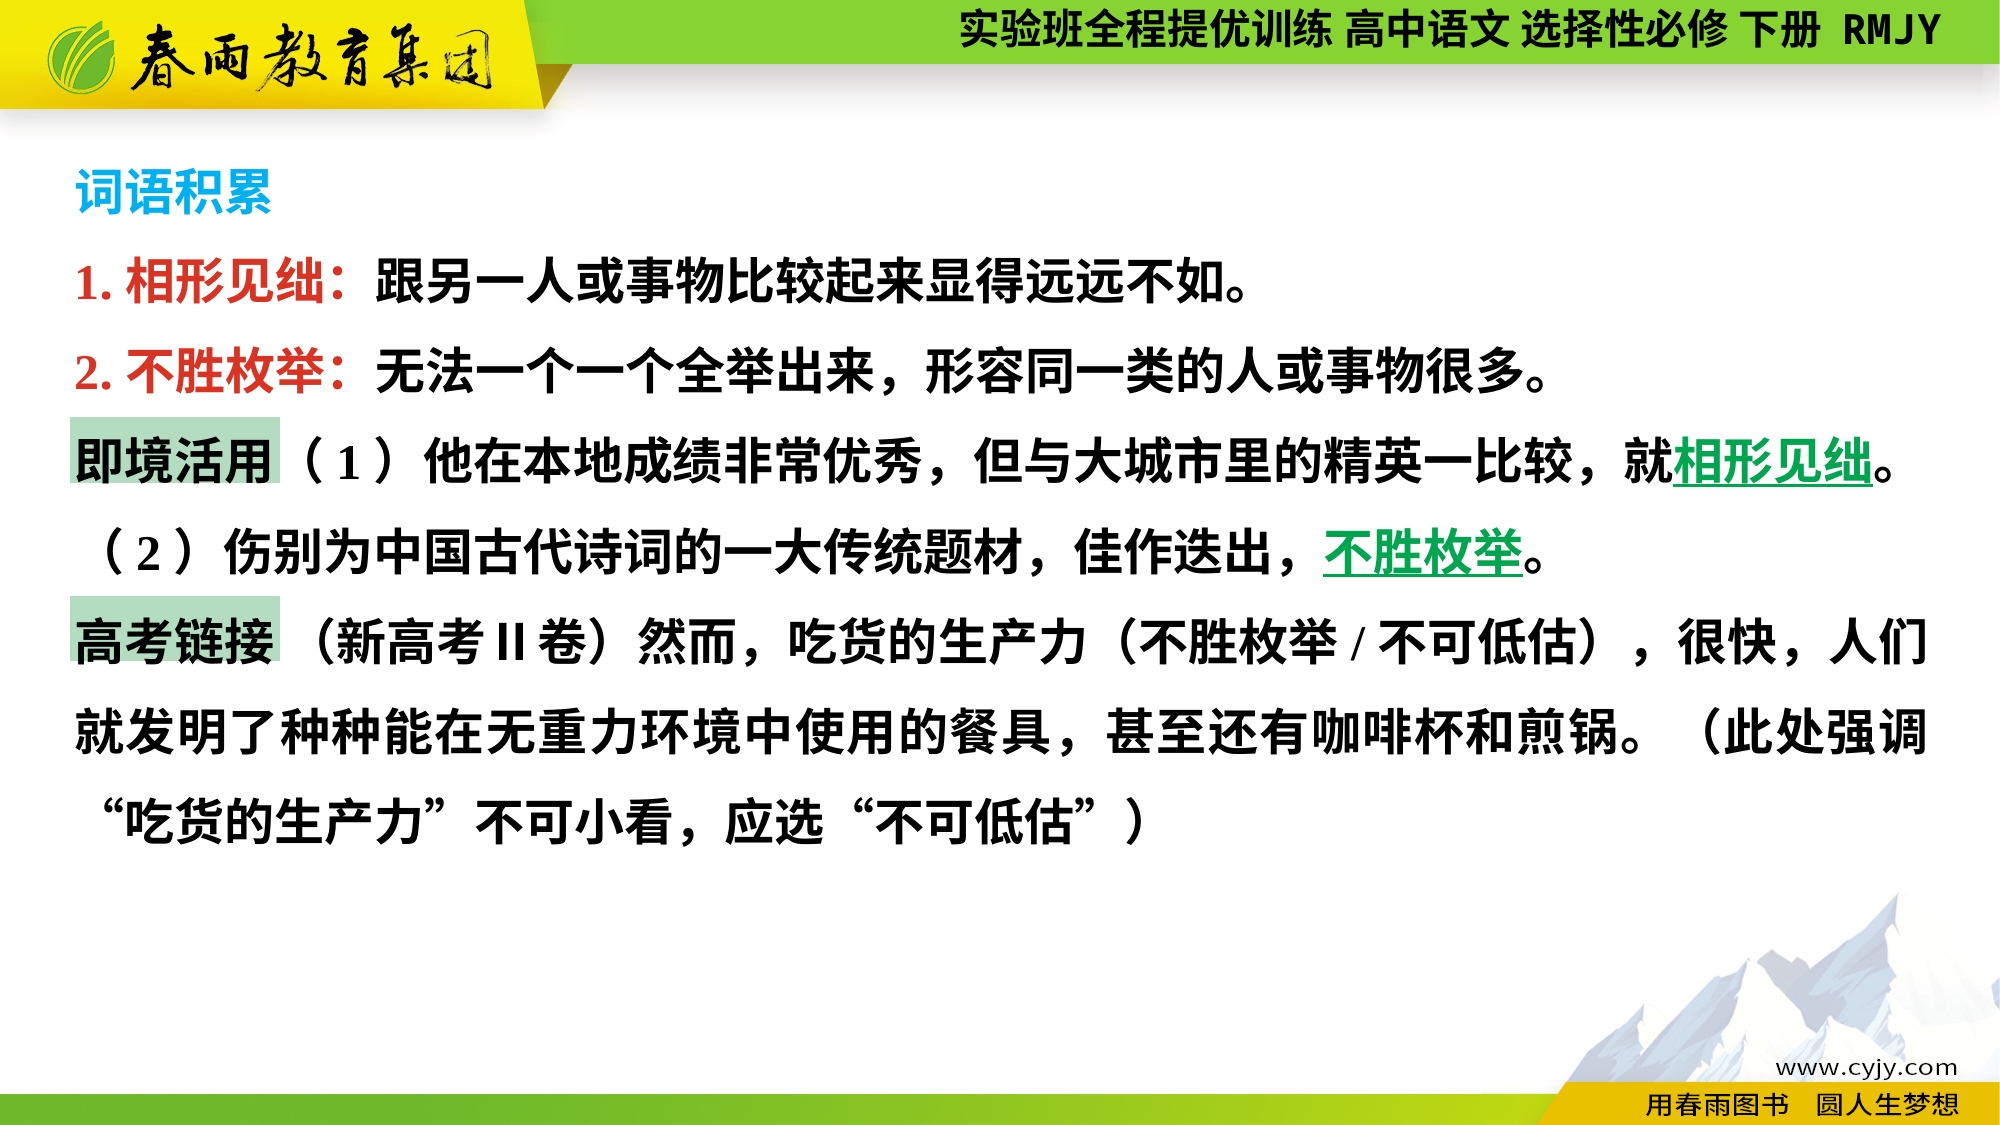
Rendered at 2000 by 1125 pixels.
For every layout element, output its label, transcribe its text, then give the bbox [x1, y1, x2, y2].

picture [0, 0, 2000, 1125]
list 词语积累 1.相形见绌：跟另一人或事物比较起来显得远远不如。 2.不胜枚举：无法一个一个全举出来，形容同一类的人或事物很多。 即境活用（1）他在本地成绩非常优秀，但与大城市里的精英一比较，就相形见绌。 （2）伤别为中国古代诗词的一大传统题材，佳作迭出，不胜枚举。 高考链接 （新高考Ⅱ卷）然而，吃货的生产力（不胜枚举/不可低估），很快，人们就发明了种种能在无重力环境中使用的餐具，甚至还有咖啡杯和煎锅。（此处强调“吃货的生产力”不可小看，应选“不可低估”） [59, 122, 1944, 865]
